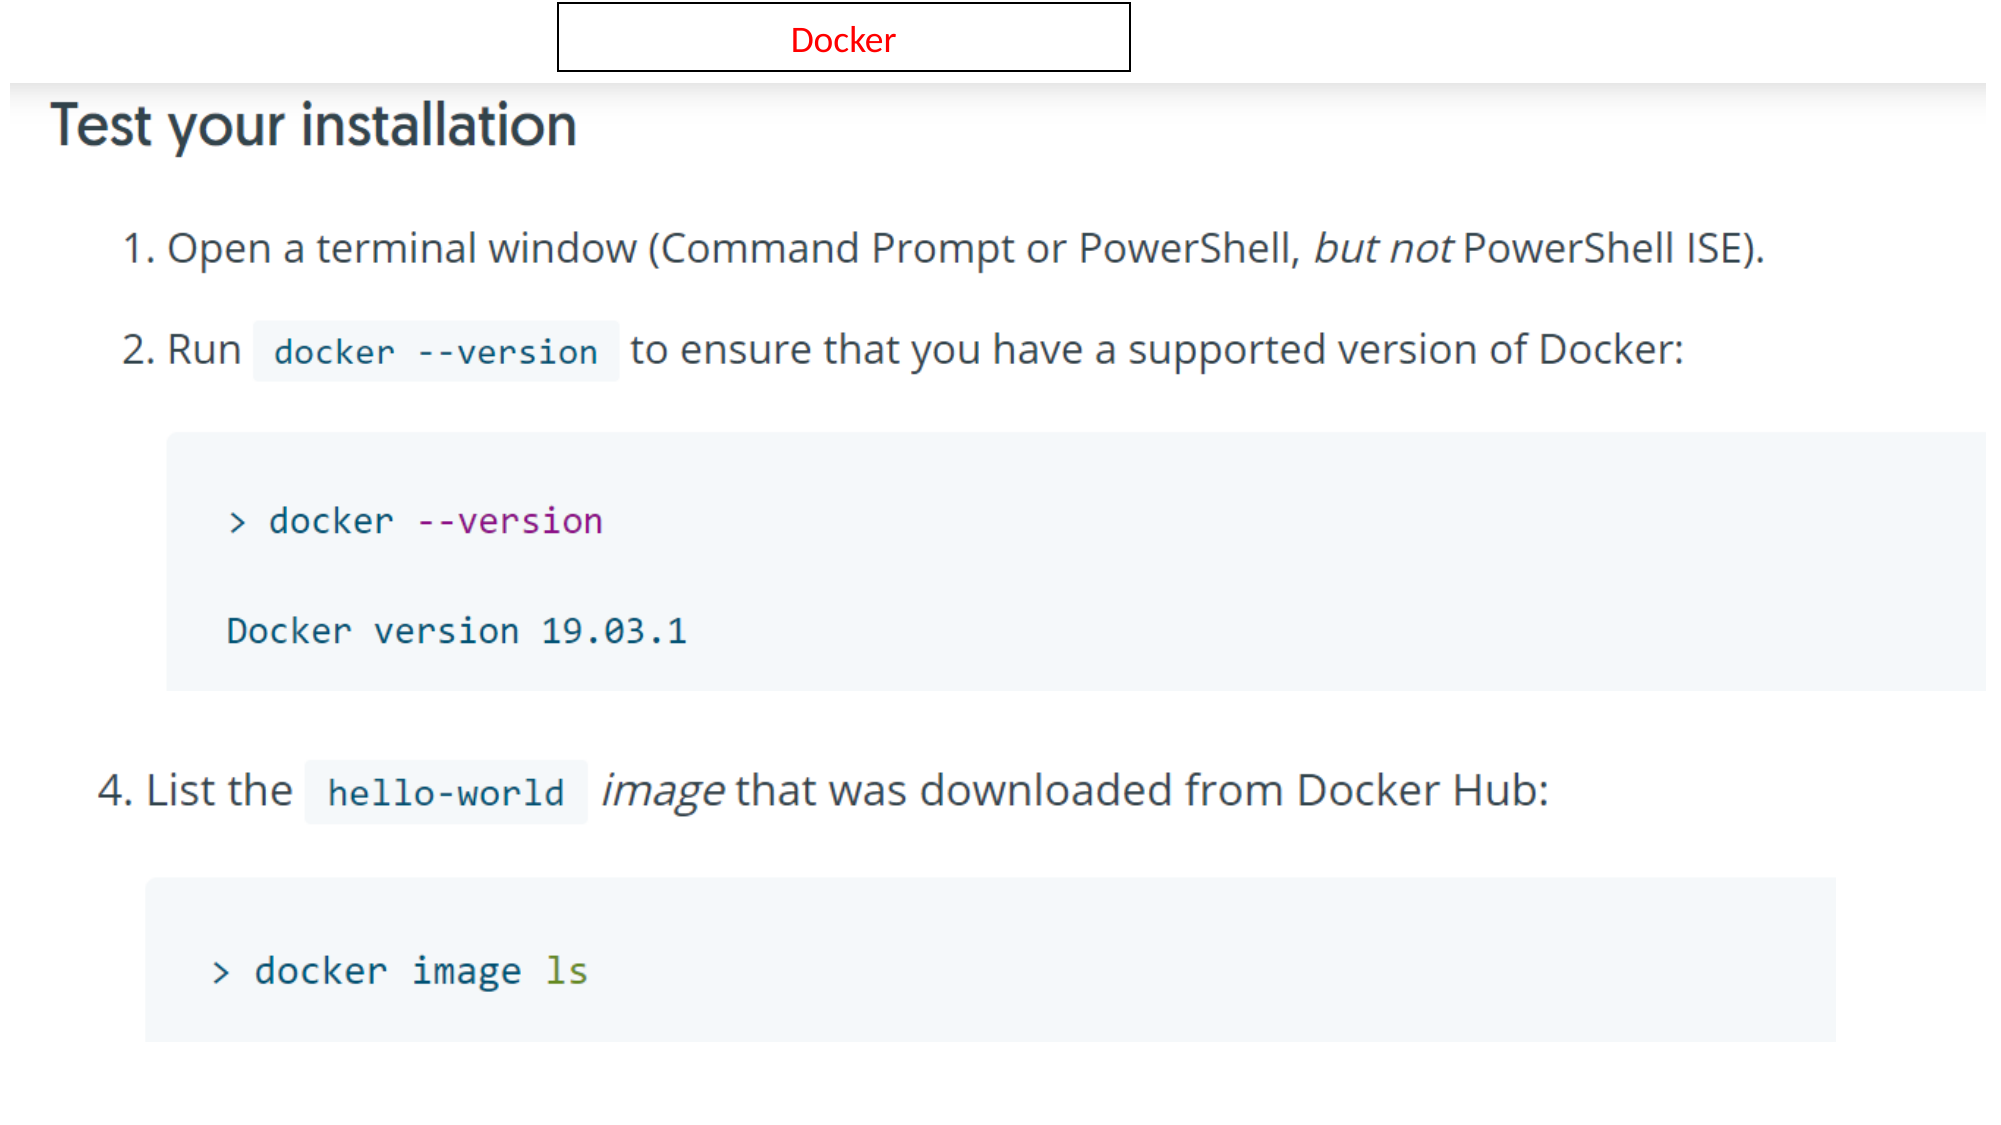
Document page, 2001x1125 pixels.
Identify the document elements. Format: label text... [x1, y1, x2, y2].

picture [10, 83, 1986, 691]
text_box Docker [557, 2, 1131, 72]
picture [33, 729, 1836, 1042]
